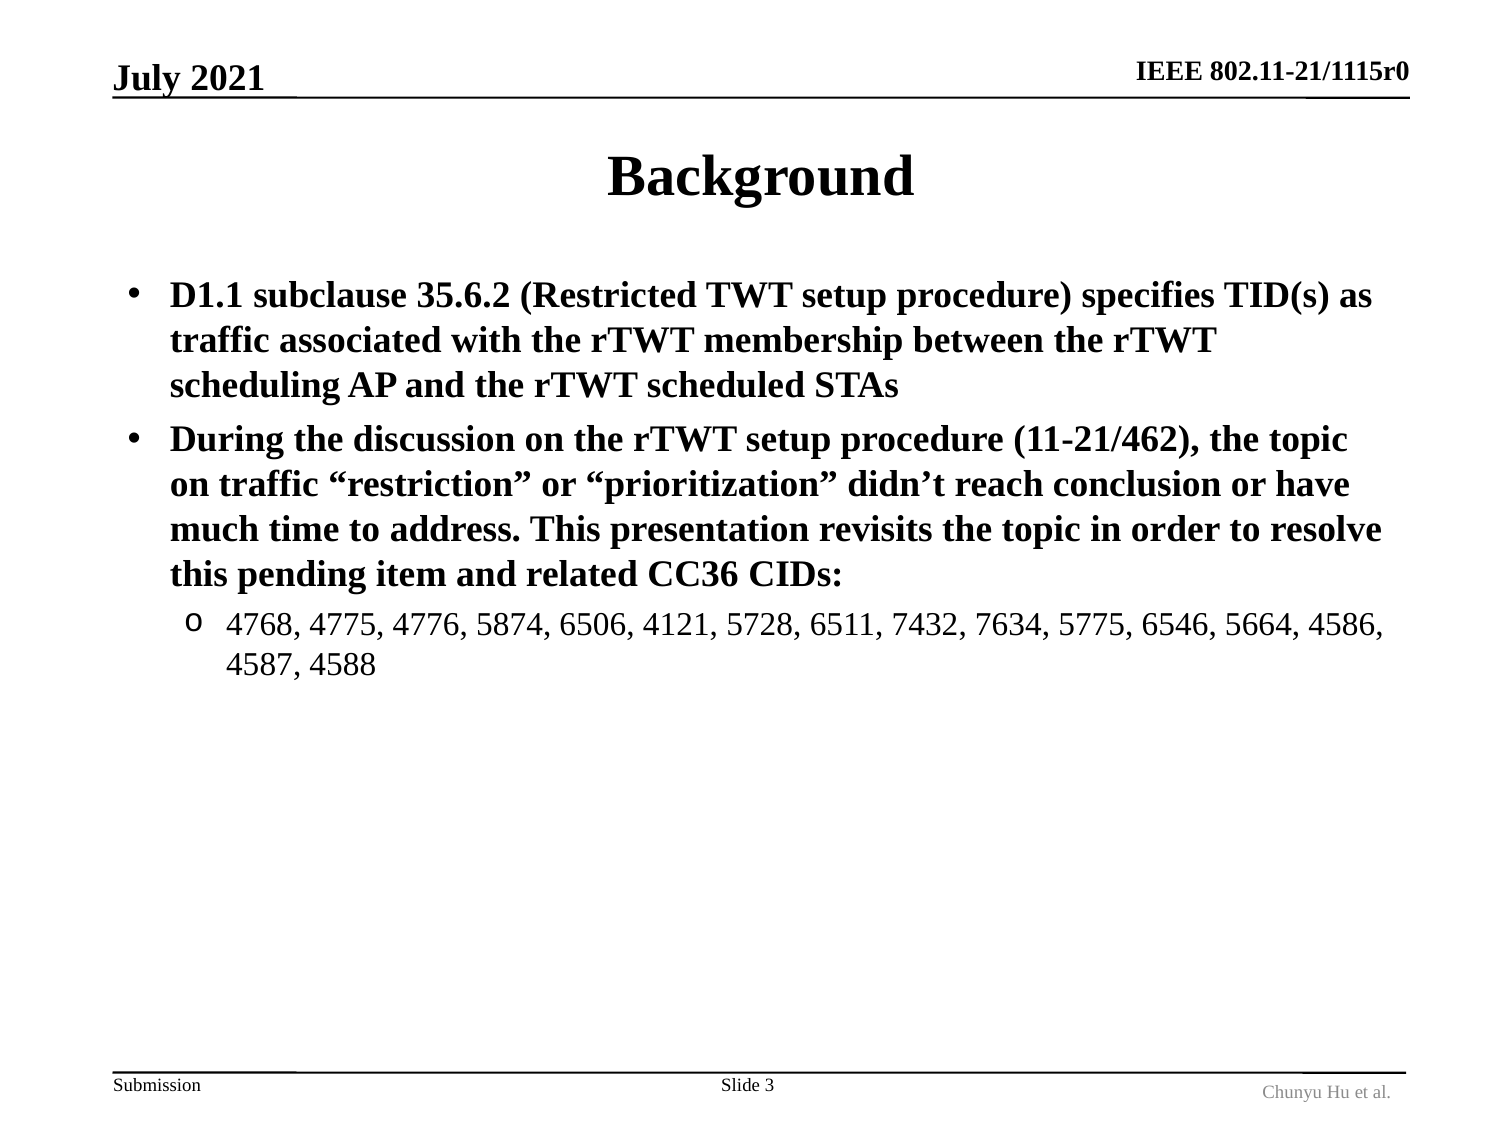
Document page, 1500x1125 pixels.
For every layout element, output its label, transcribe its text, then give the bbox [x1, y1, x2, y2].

slide_number Slide 3 [702, 1072, 793, 1111]
title Background [112, 97, 1411, 248]
footer Chunyu Hu et al. [877, 1072, 1407, 1110]
list D1.1 subclause 35.6.2 (Restricted TWT setup procedure) specifies TID(s) as traffic associated with the rTWT membership between the rTWT scheduling AP and the rTWT scheduled STAs During the discussion on the rTWT setup procedure (11-21/462), the topic on traffic “restriction” or “prioritization” didn’t reach conclusion or have much time to address. This presentation revisits the topic in order to resolve this pending item and related CC36 CIDs: 4768, 4775, 4776, 5874, 6506, 4121, 5728, 6511, 7432, 7634, 5775, 6546, 5664, 4586, 4587, 4588 [112, 262, 1411, 1073]
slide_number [112, 52, 563, 90]
